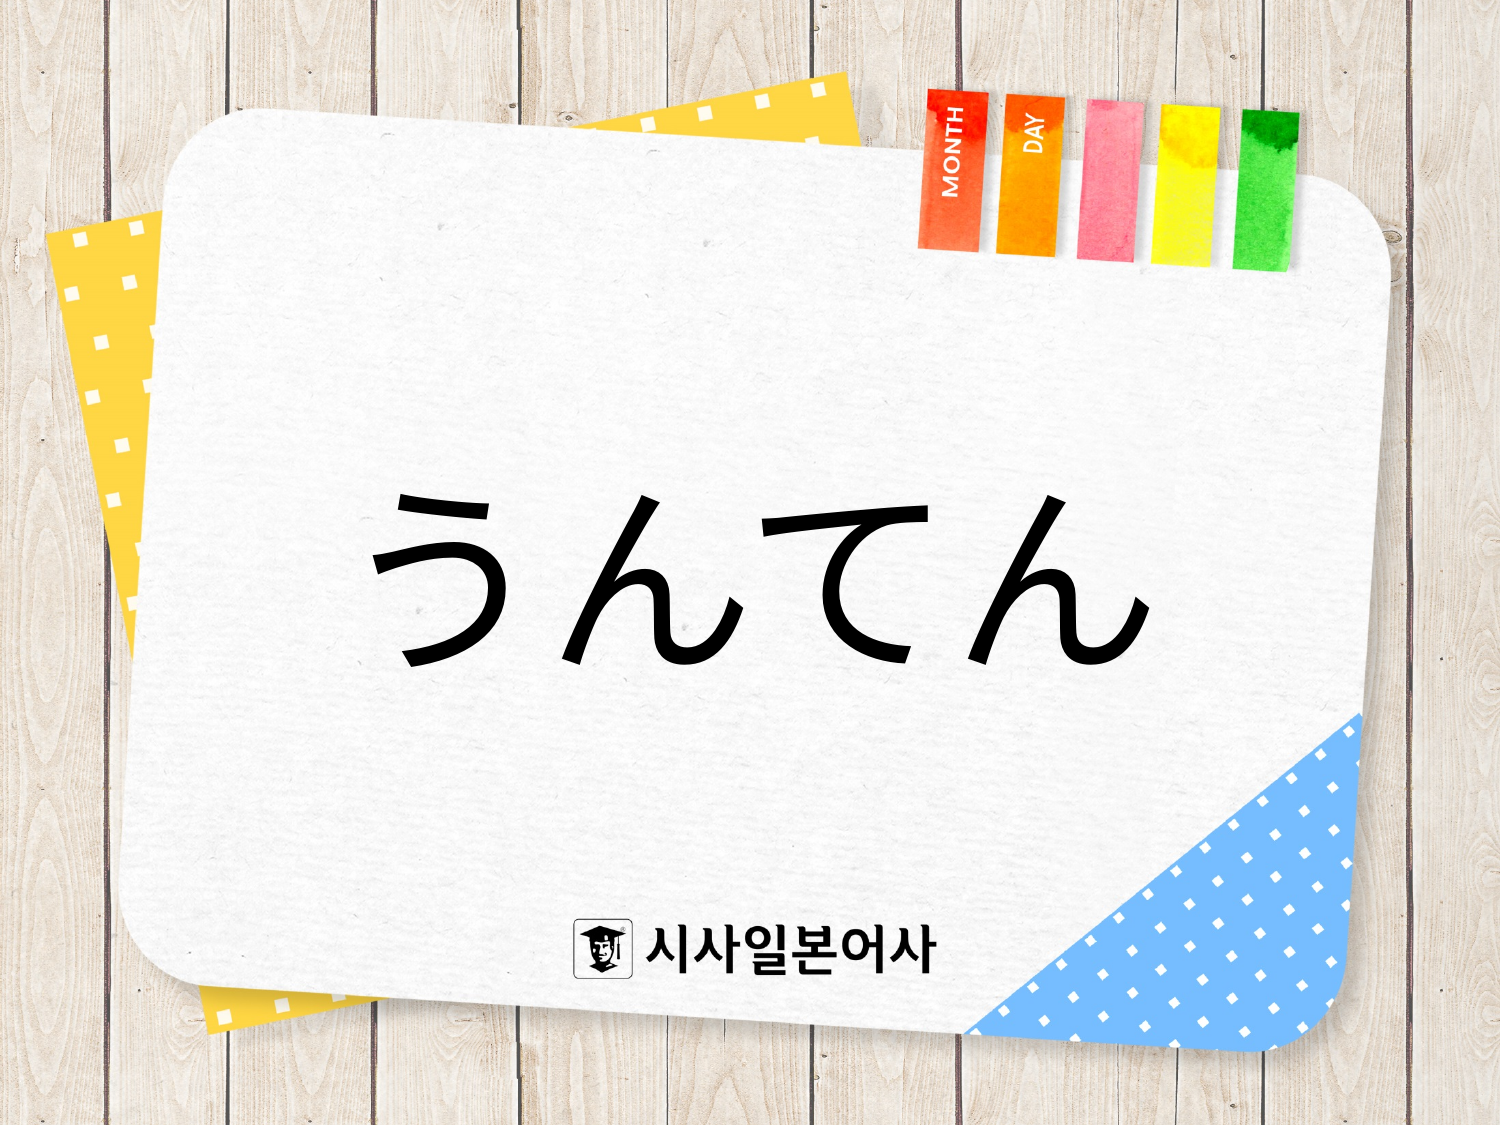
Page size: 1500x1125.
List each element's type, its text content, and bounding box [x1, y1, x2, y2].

picture [0, 0, 1500, 1125]
title うんてん [75, 338, 1425, 811]
